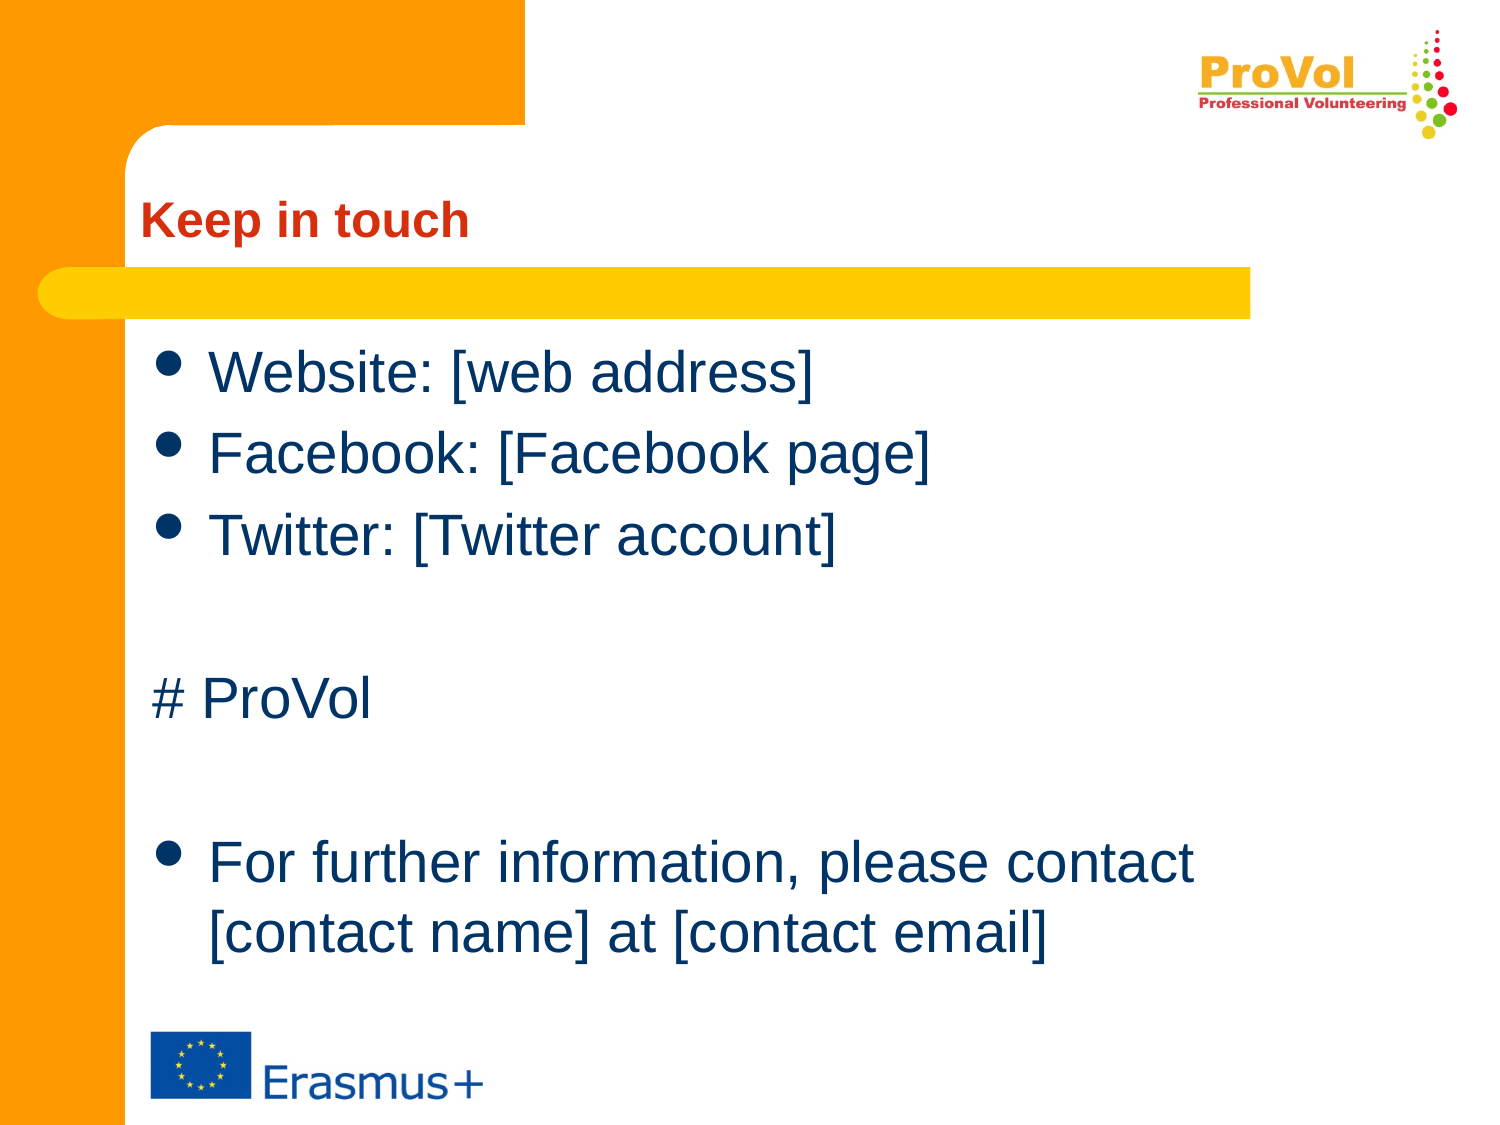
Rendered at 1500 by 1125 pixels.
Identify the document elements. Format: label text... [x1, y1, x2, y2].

picture [1198, 30, 1457, 139]
title Keep in touch [125, 125, 1199, 256]
picture [131, 1012, 502, 1118]
list Website: [web address] Facebook: [Facebook page] Twitter: [Twitter account] # ProVol For further information, please contact [contact name] at [contact email] [137, 326, 1400, 999]
